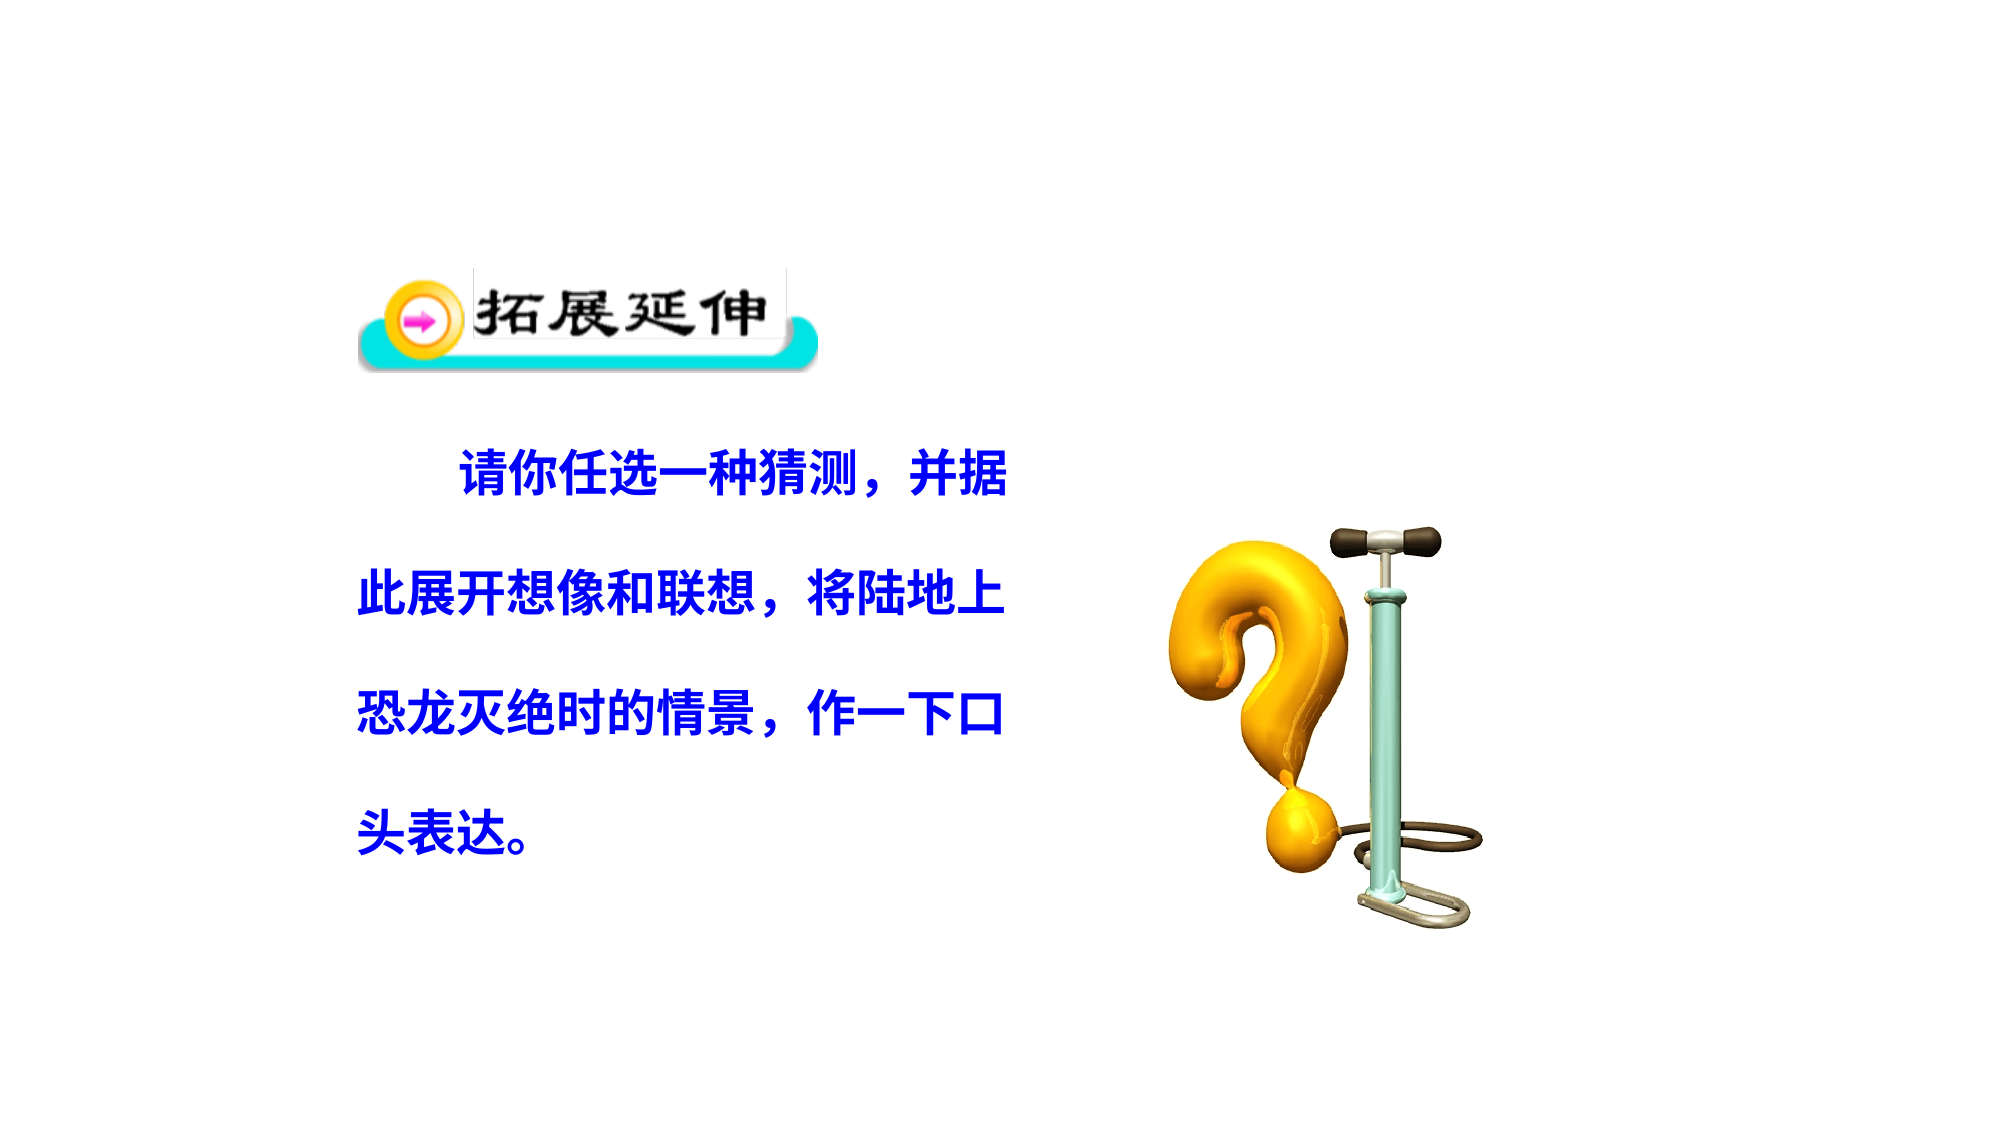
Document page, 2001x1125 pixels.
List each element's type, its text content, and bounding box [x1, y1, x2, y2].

picture [358, 268, 818, 373]
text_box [1164, 522, 1486, 934]
text_box 请你任选一种猜测，并据此展开想像和联想，将陆地上恐龙灭绝时的情景，作一下口头表达。 [342, 374, 1072, 869]
